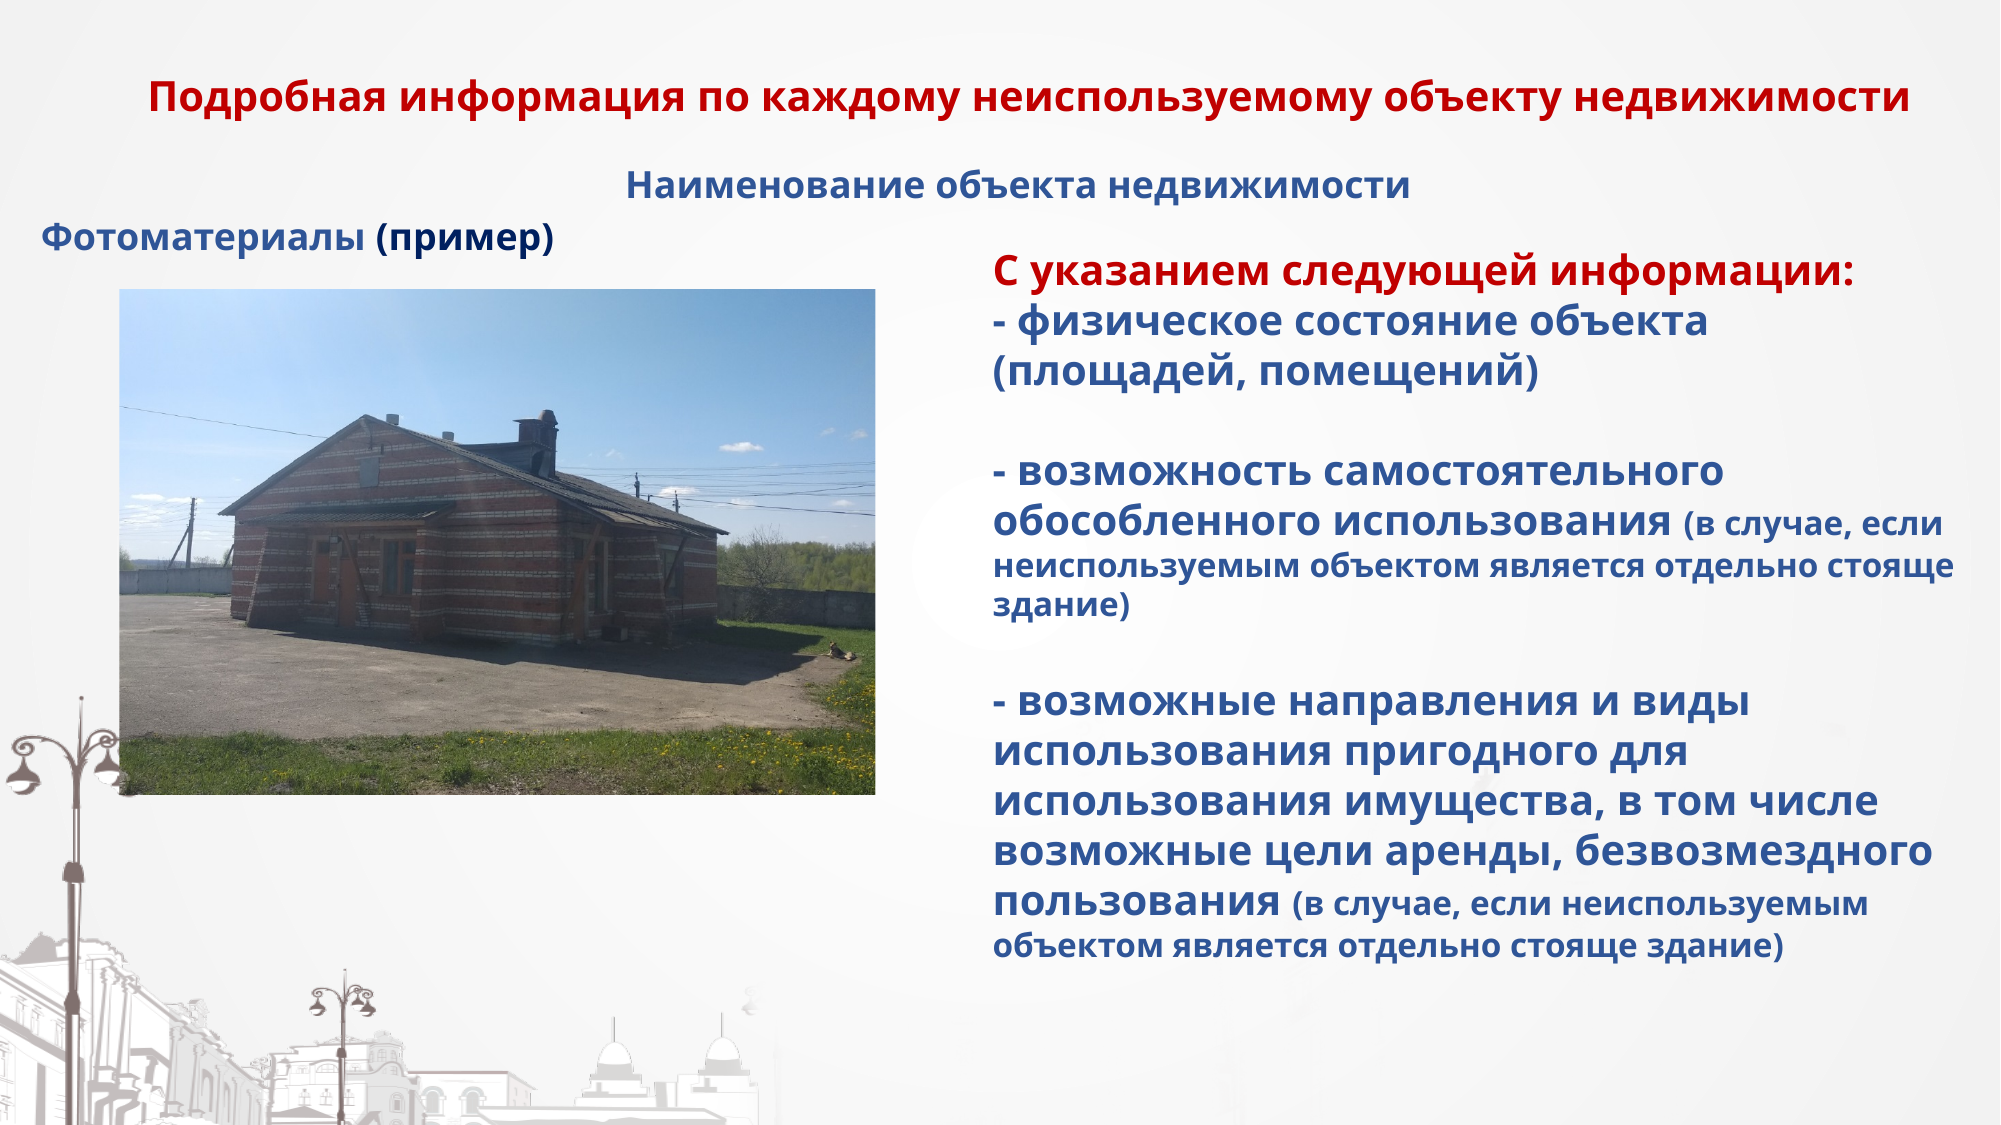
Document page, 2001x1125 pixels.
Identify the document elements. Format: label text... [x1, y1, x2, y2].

picture [0, 0, 2000, 1125]
title Наименование объекта недвижимости [29, 169, 2000, 198]
text_box Фотоматериалы (пример) [26, 205, 570, 266]
text_box Подробная информация по каждому неиспользуемому объекту недвижимости [29, 61, 2000, 127]
text_box С указанием следующей информации: - физическое состояние объекта (площадей, помещений) - возможность самостоятельного обособленного использования (в случае, если неиспользуемым объектом является отдельно стояще здание) - возможные направления и виды использования пригодного для использования имущества, в том числе возможные цели аренды, безвозмездного пользования (в случае, если неиспользуемым объектом является отдельно стояще здание) [977, 236, 1978, 1071]
